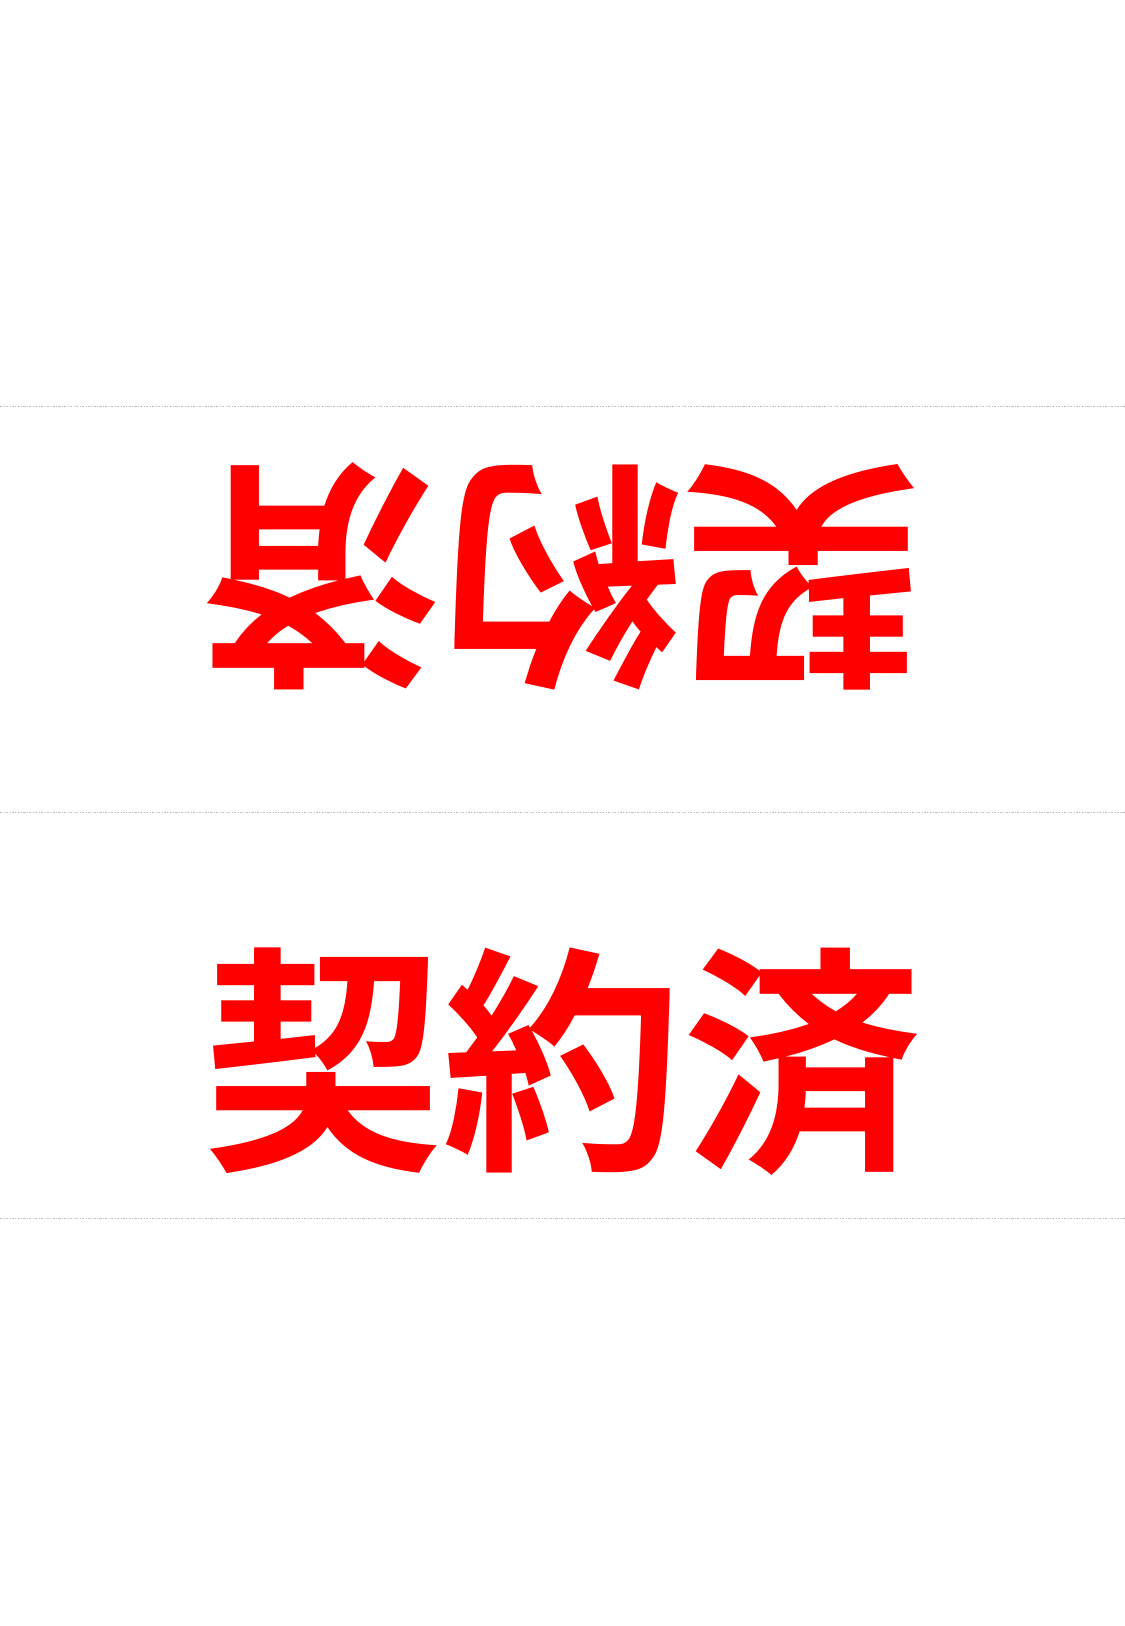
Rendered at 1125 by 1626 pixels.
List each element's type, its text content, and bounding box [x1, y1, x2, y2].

text_box 契約済 [188, 431, 937, 734]
text_box 契約済 [188, 904, 937, 1207]
